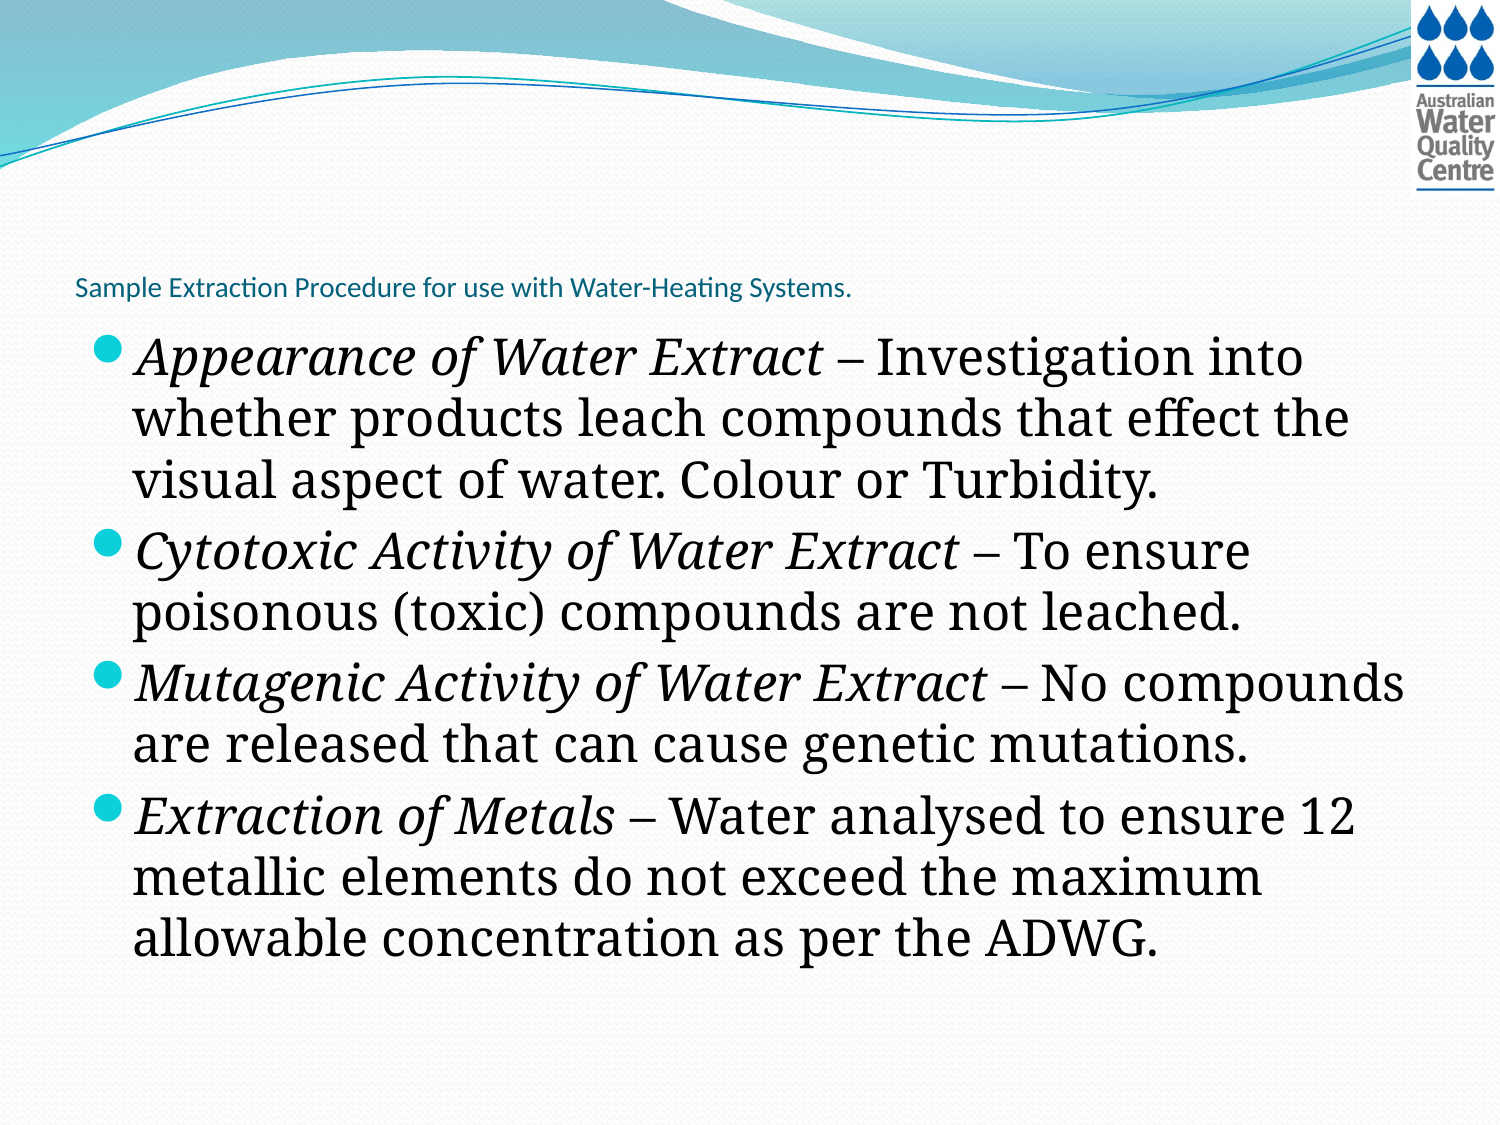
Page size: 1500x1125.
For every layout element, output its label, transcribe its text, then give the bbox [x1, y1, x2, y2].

picture [1411, 0, 1500, 197]
title Sample Extraction Procedure for use with Water-Heating Systems. [75, 115, 1425, 303]
list Appearance of Water Extract – Investigation into whether products leach compounds that effect the visual aspect of water. Colour or Turbidity. Cytotoxic Activity of Water Extract – To ensure poisonous (toxic) compounds are not leached. Mutagenic Activity of Water Extract – No compounds are released that can cause genetic mutations. Extraction of Metals – Water analysed to ensure 12 metallic elements do not exceed the maximum allowable concentration as per the ADWG. [75, 317, 1425, 1038]
